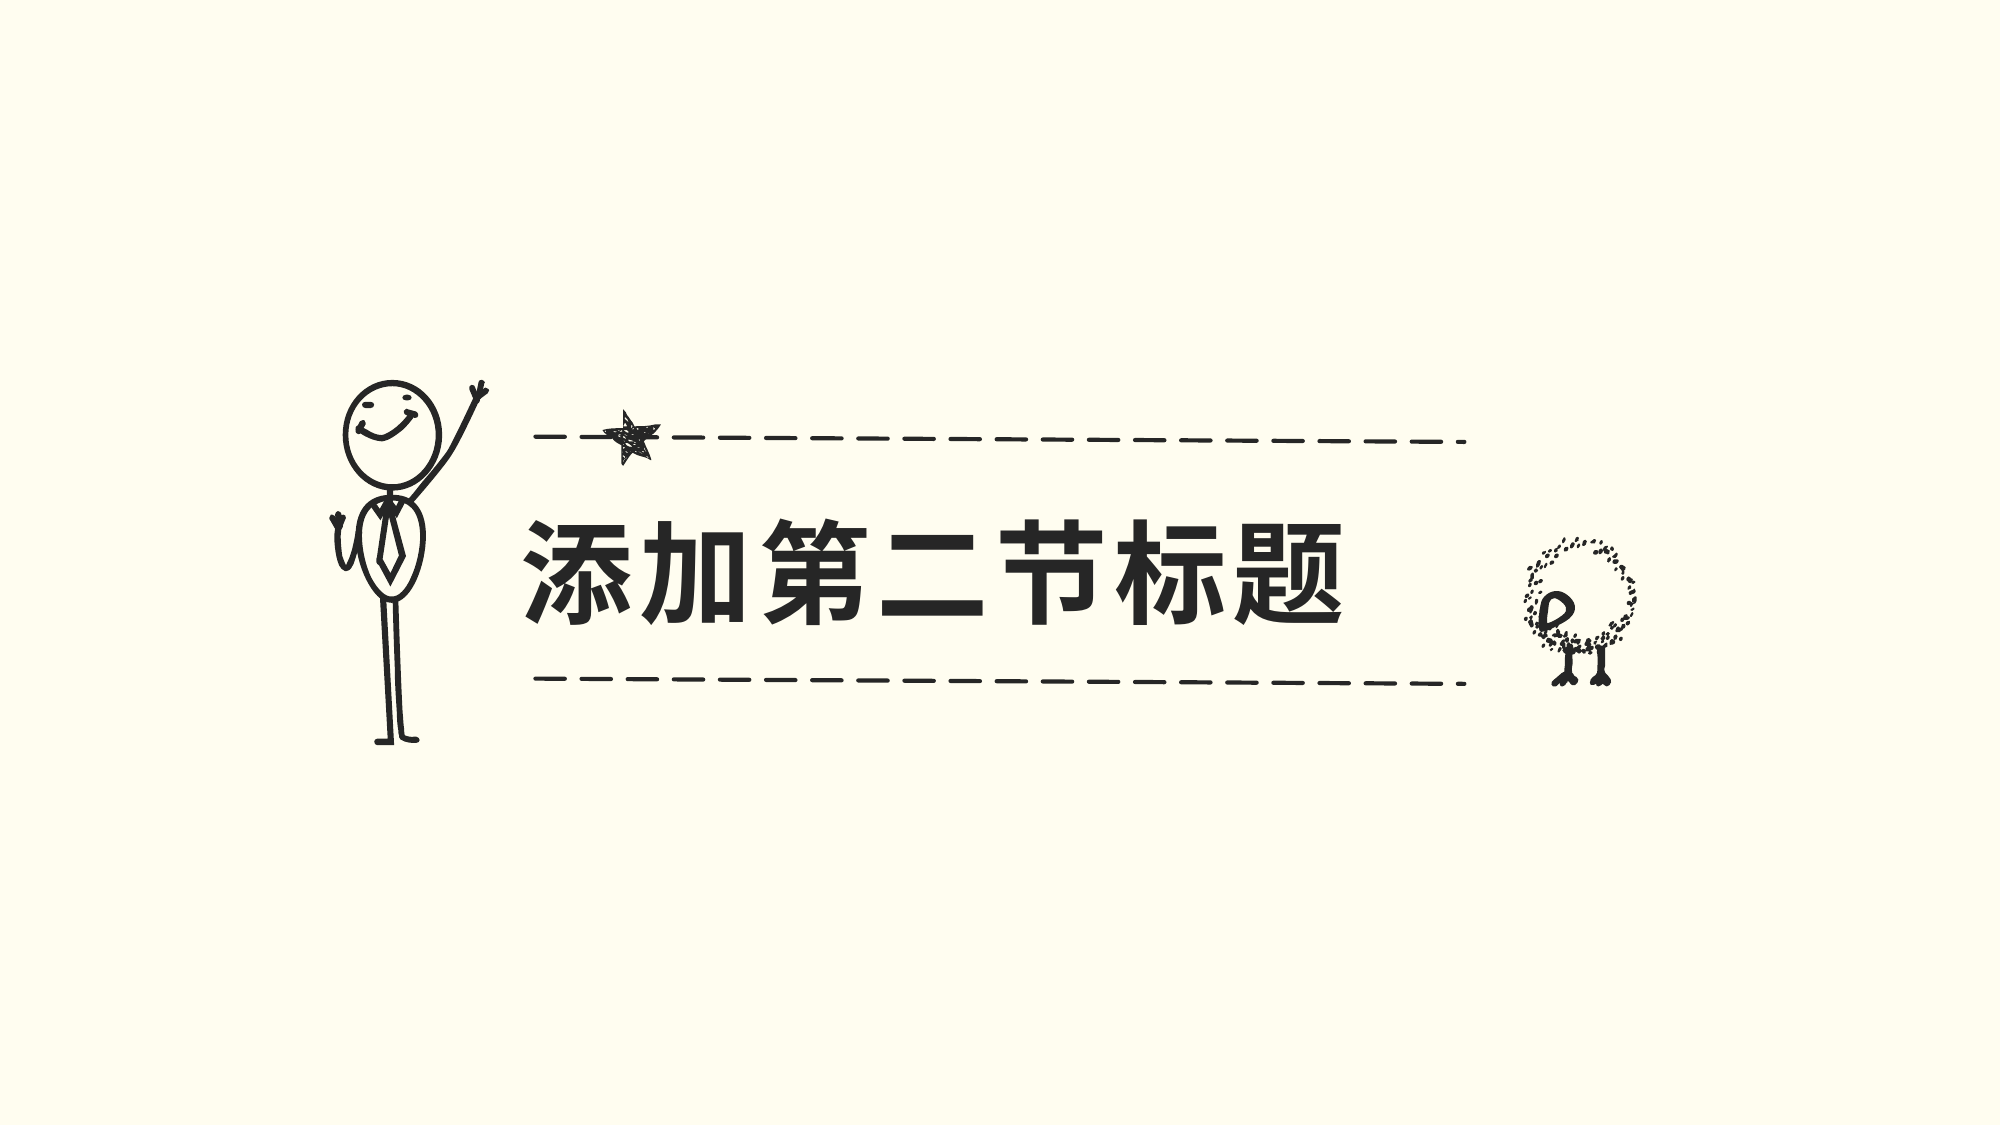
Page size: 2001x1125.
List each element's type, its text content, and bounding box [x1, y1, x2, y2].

text_box [534, 435, 612, 439]
text_box [534, 677, 1465, 685]
text_box [602, 409, 661, 466]
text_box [1522, 535, 1637, 690]
text_box 添加第二节标题 [505, 495, 1480, 646]
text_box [329, 379, 490, 746]
text_box [648, 436, 1465, 443]
